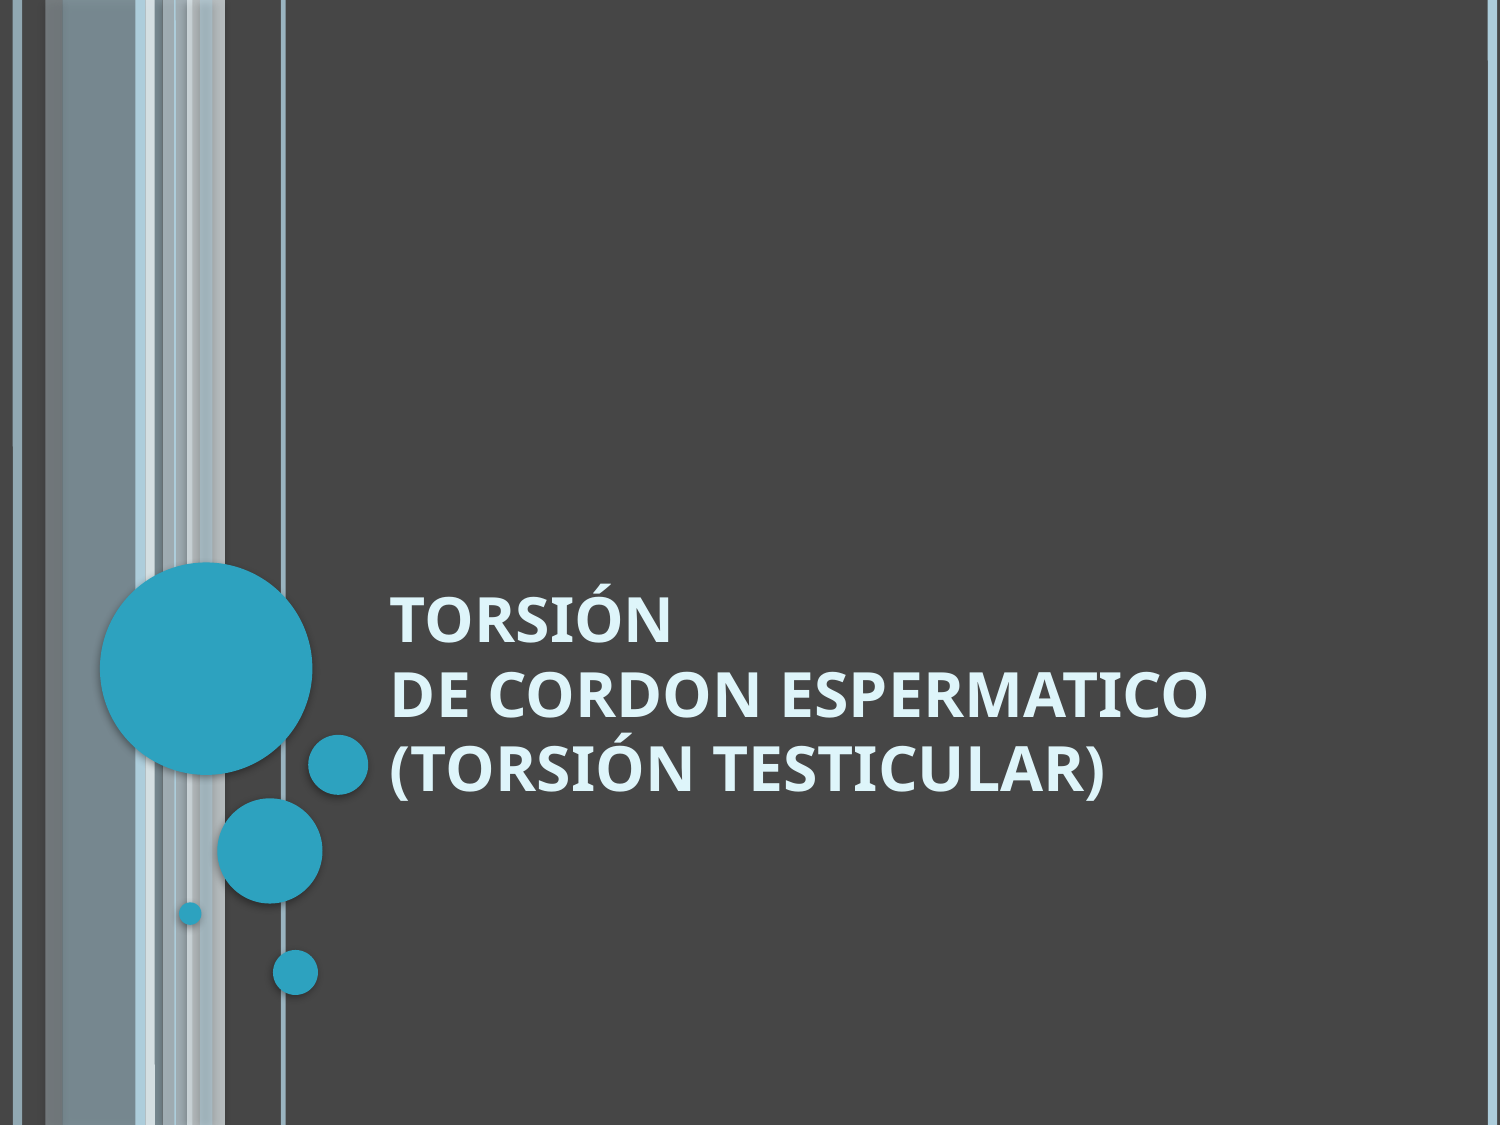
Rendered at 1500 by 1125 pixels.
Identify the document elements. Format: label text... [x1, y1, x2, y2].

title TORSIÓN DE CORDON ESPERMATICO (TORSIÓN TESTICULAR) [375, 474, 1388, 812]
